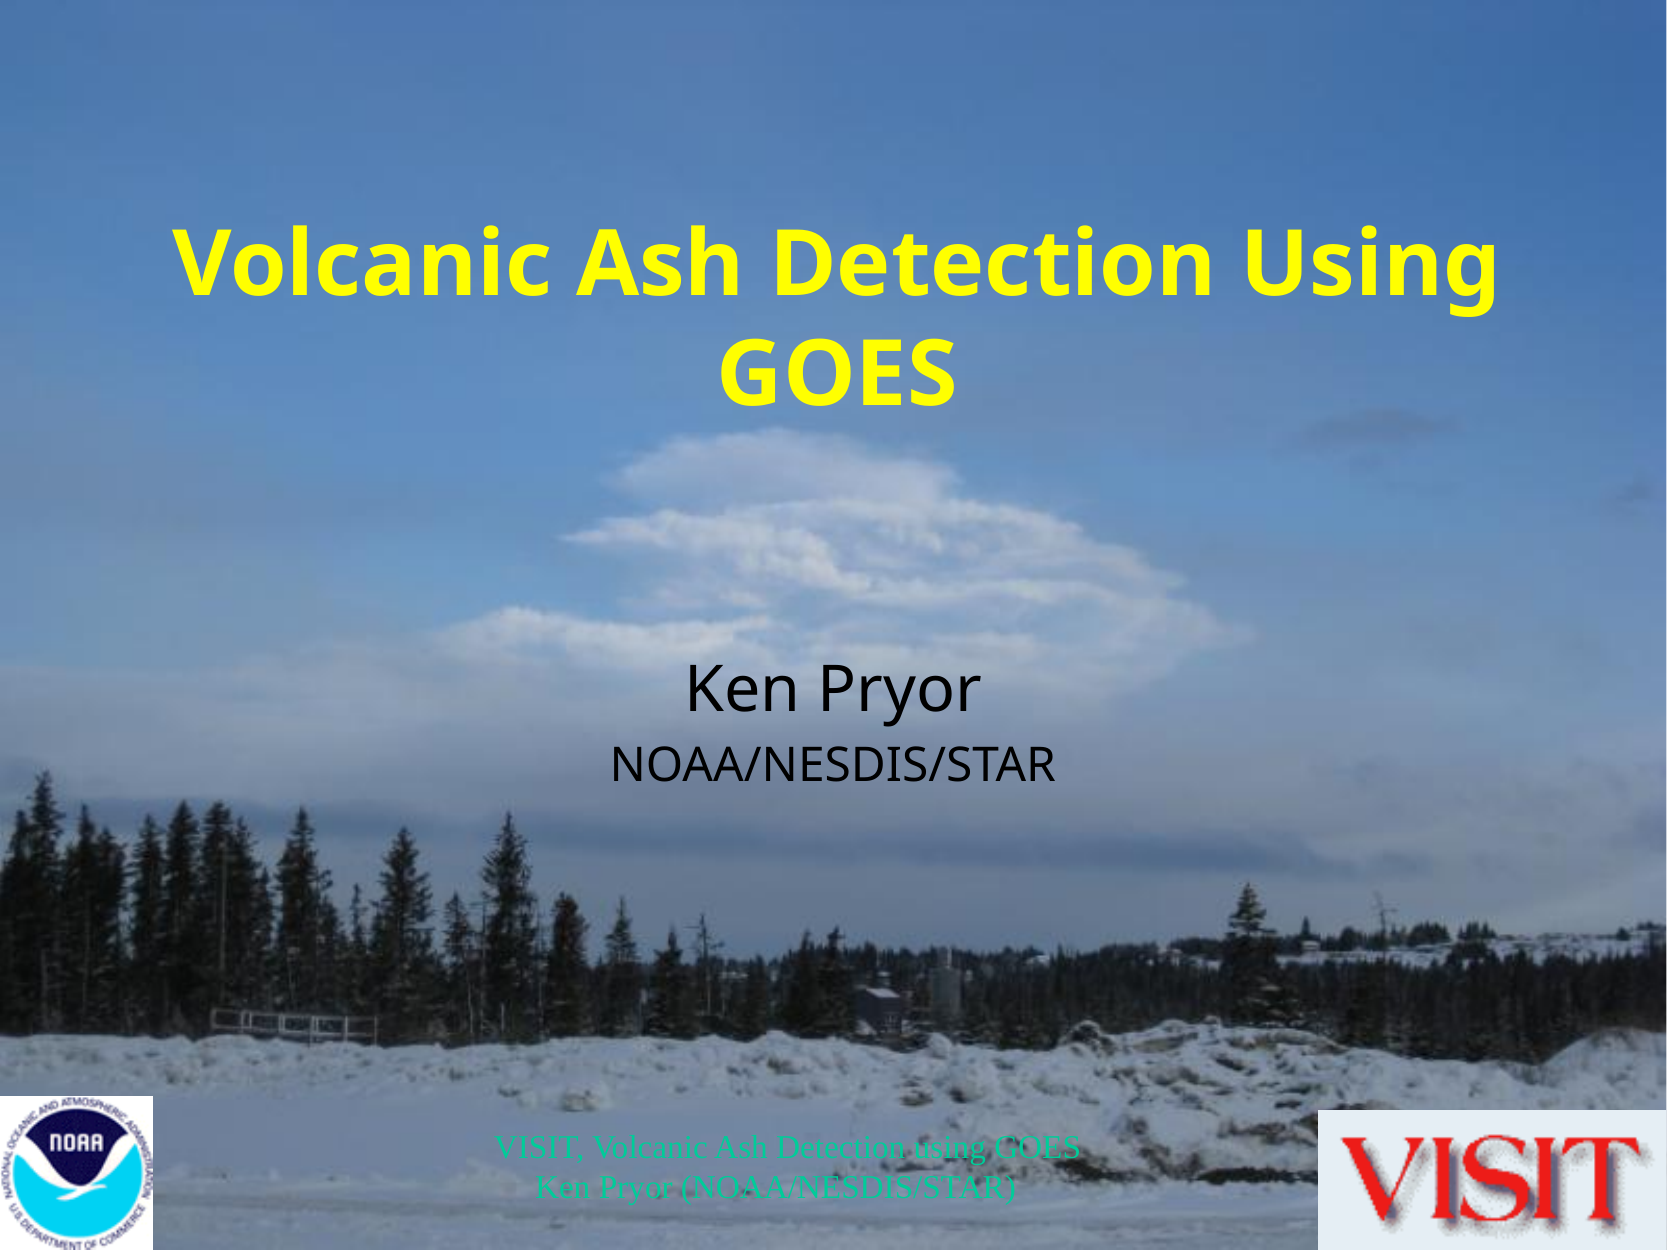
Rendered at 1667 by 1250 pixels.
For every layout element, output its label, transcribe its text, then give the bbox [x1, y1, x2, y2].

title Volcanic Ash Detection Using GOES [108, 111, 1567, 516]
picture [0, 0, 1667, 1250]
subtitle Ken Pryor NOAA/NESDIS/STAR [249, 638, 1417, 986]
